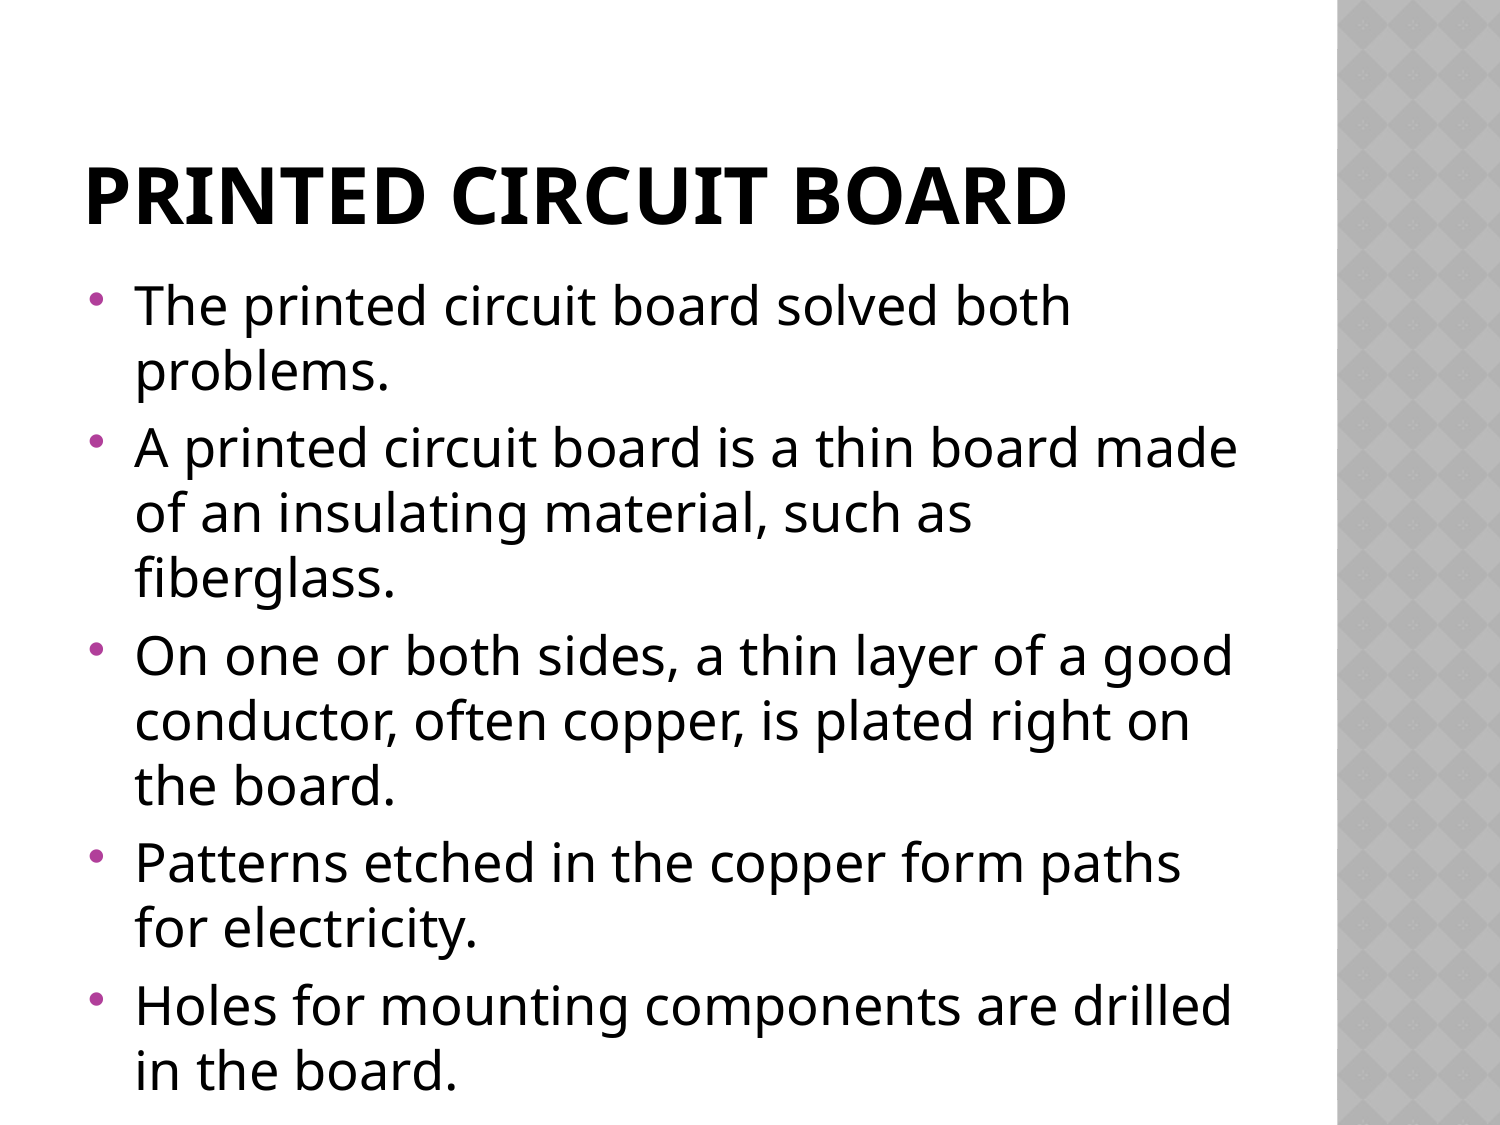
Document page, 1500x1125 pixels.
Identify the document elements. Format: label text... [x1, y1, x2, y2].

title Printed circuit board [75, 52, 1263, 240]
list The printed circuit board solved both problems. A printed circuit board is a thin board made of an insulating material, such as fiberglass. On one or both sides, a thin layer of a good conductor, often copper, is plated right on the board. Patterns etched in the copper form paths for electricity. Holes for mounting components are drilled in the board. [75, 264, 1263, 1059]
